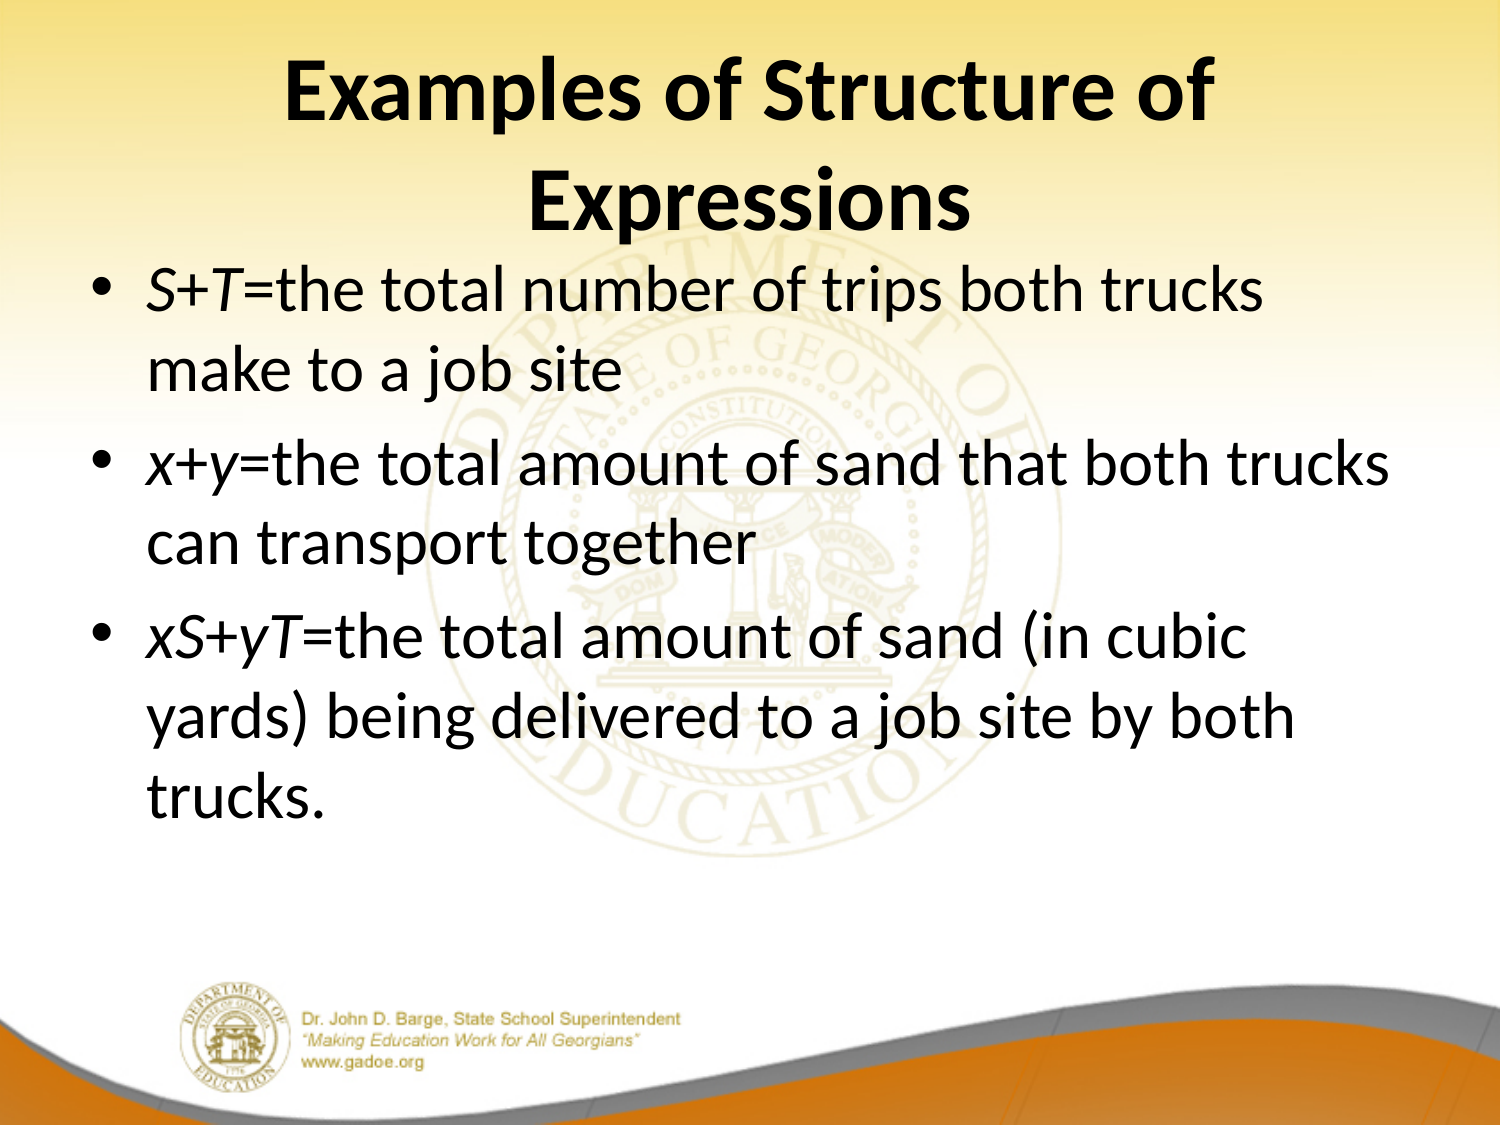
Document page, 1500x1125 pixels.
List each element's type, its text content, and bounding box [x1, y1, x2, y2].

title Examples of Structure of Expressions [74, 44, 1426, 233]
picture [0, 0, 1500, 1125]
list S+T=the total number of trips both trucks make to a job site x+y=the total amount of sand that both trucks can transport together xS+yT=the total amount of sand (in cubic yards) being delivered to a job site by both trucks. [74, 237, 1426, 1006]
